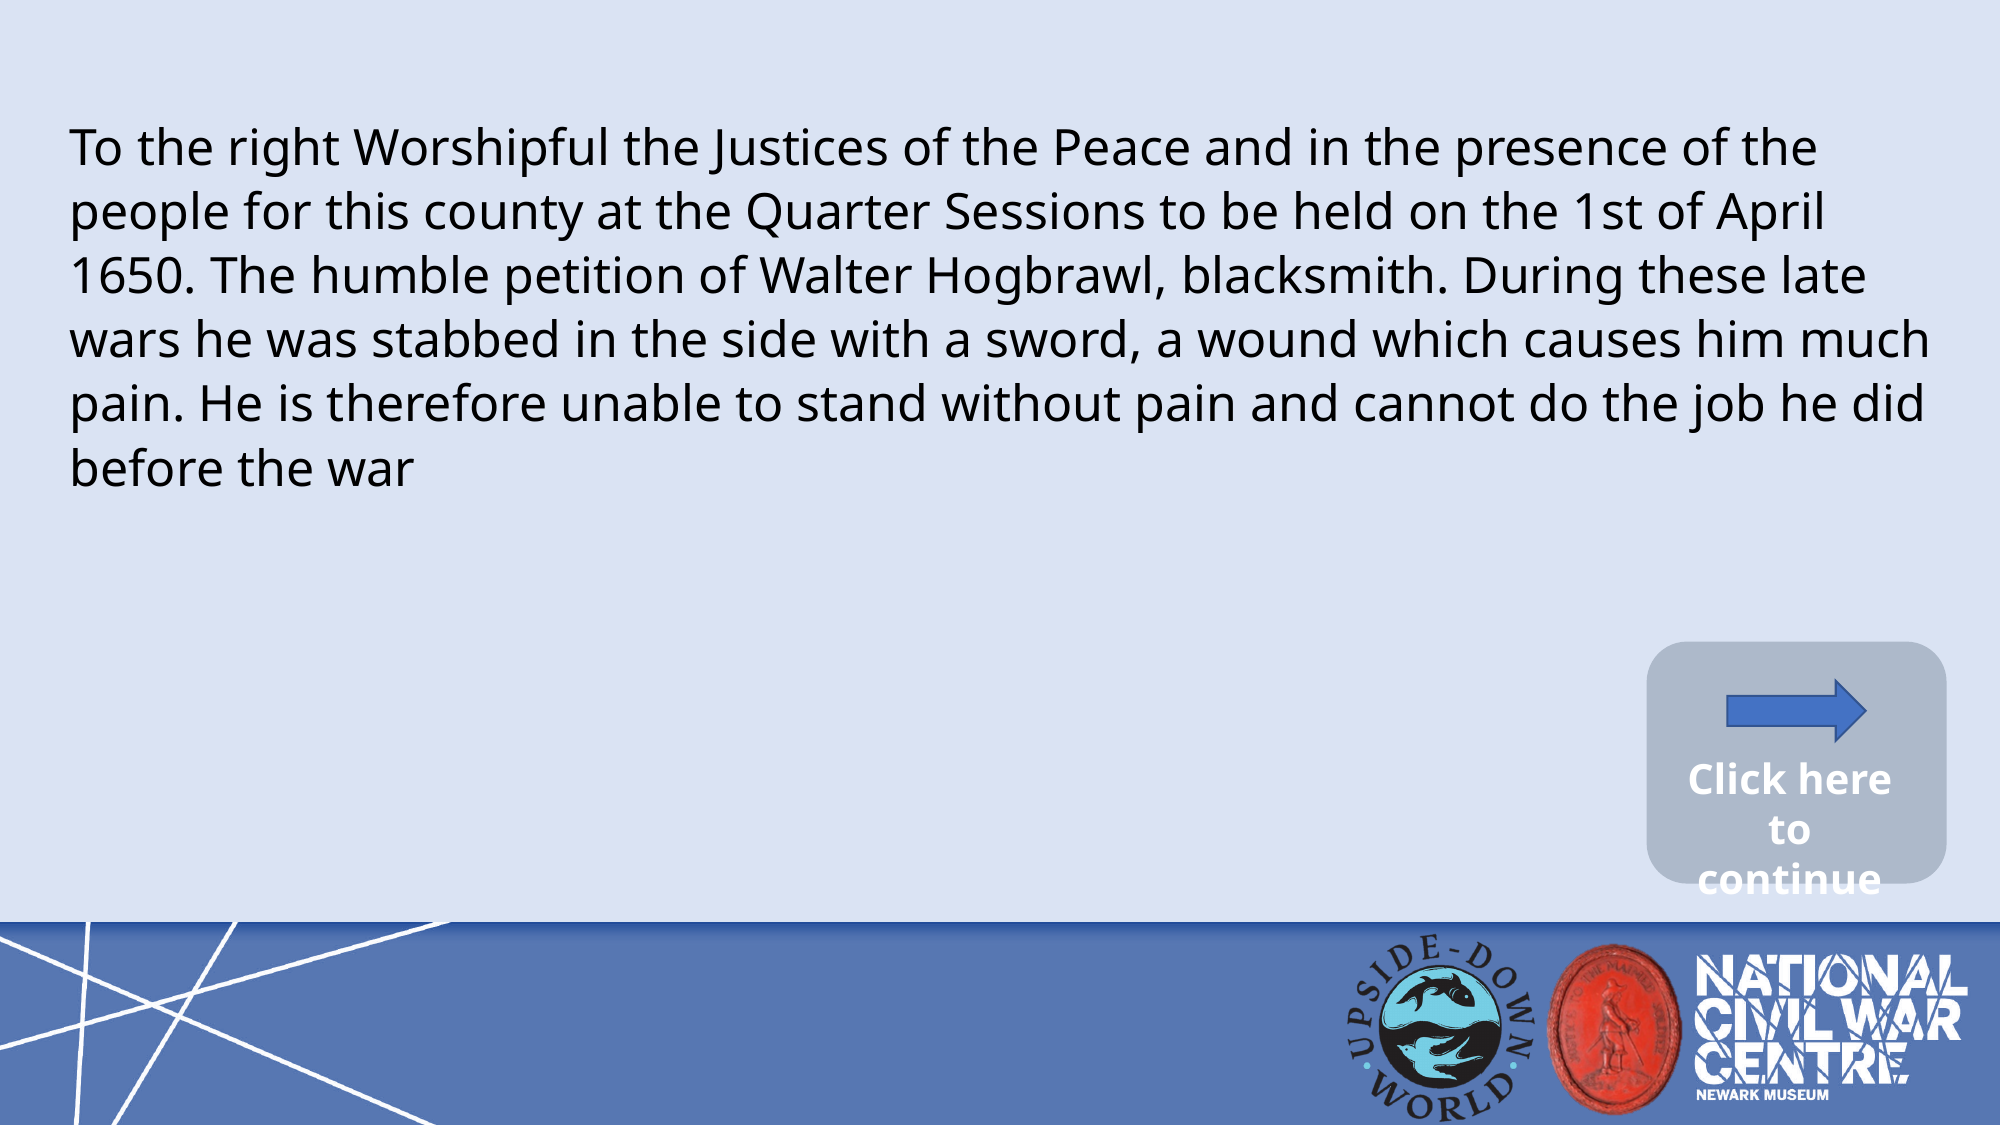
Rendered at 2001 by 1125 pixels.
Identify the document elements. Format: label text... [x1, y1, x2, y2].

text_box [1622, 616, 1970, 901]
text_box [1646, 641, 1947, 884]
text_box To the right Worshipful the Justices of the Peace and in the presence of the people for this county at the Quarter Sessions to be held on the 1st of April 1650. The humble petition of Walter Hogbrawl, blacksmith. During these late wars he was stabbed in the side with a sword, a wound which causes him much pain. He is therefore unable to stand without pain and cannot do the job he did before the war [54, 38, 1969, 504]
picture [0, 922, 2000, 1125]
